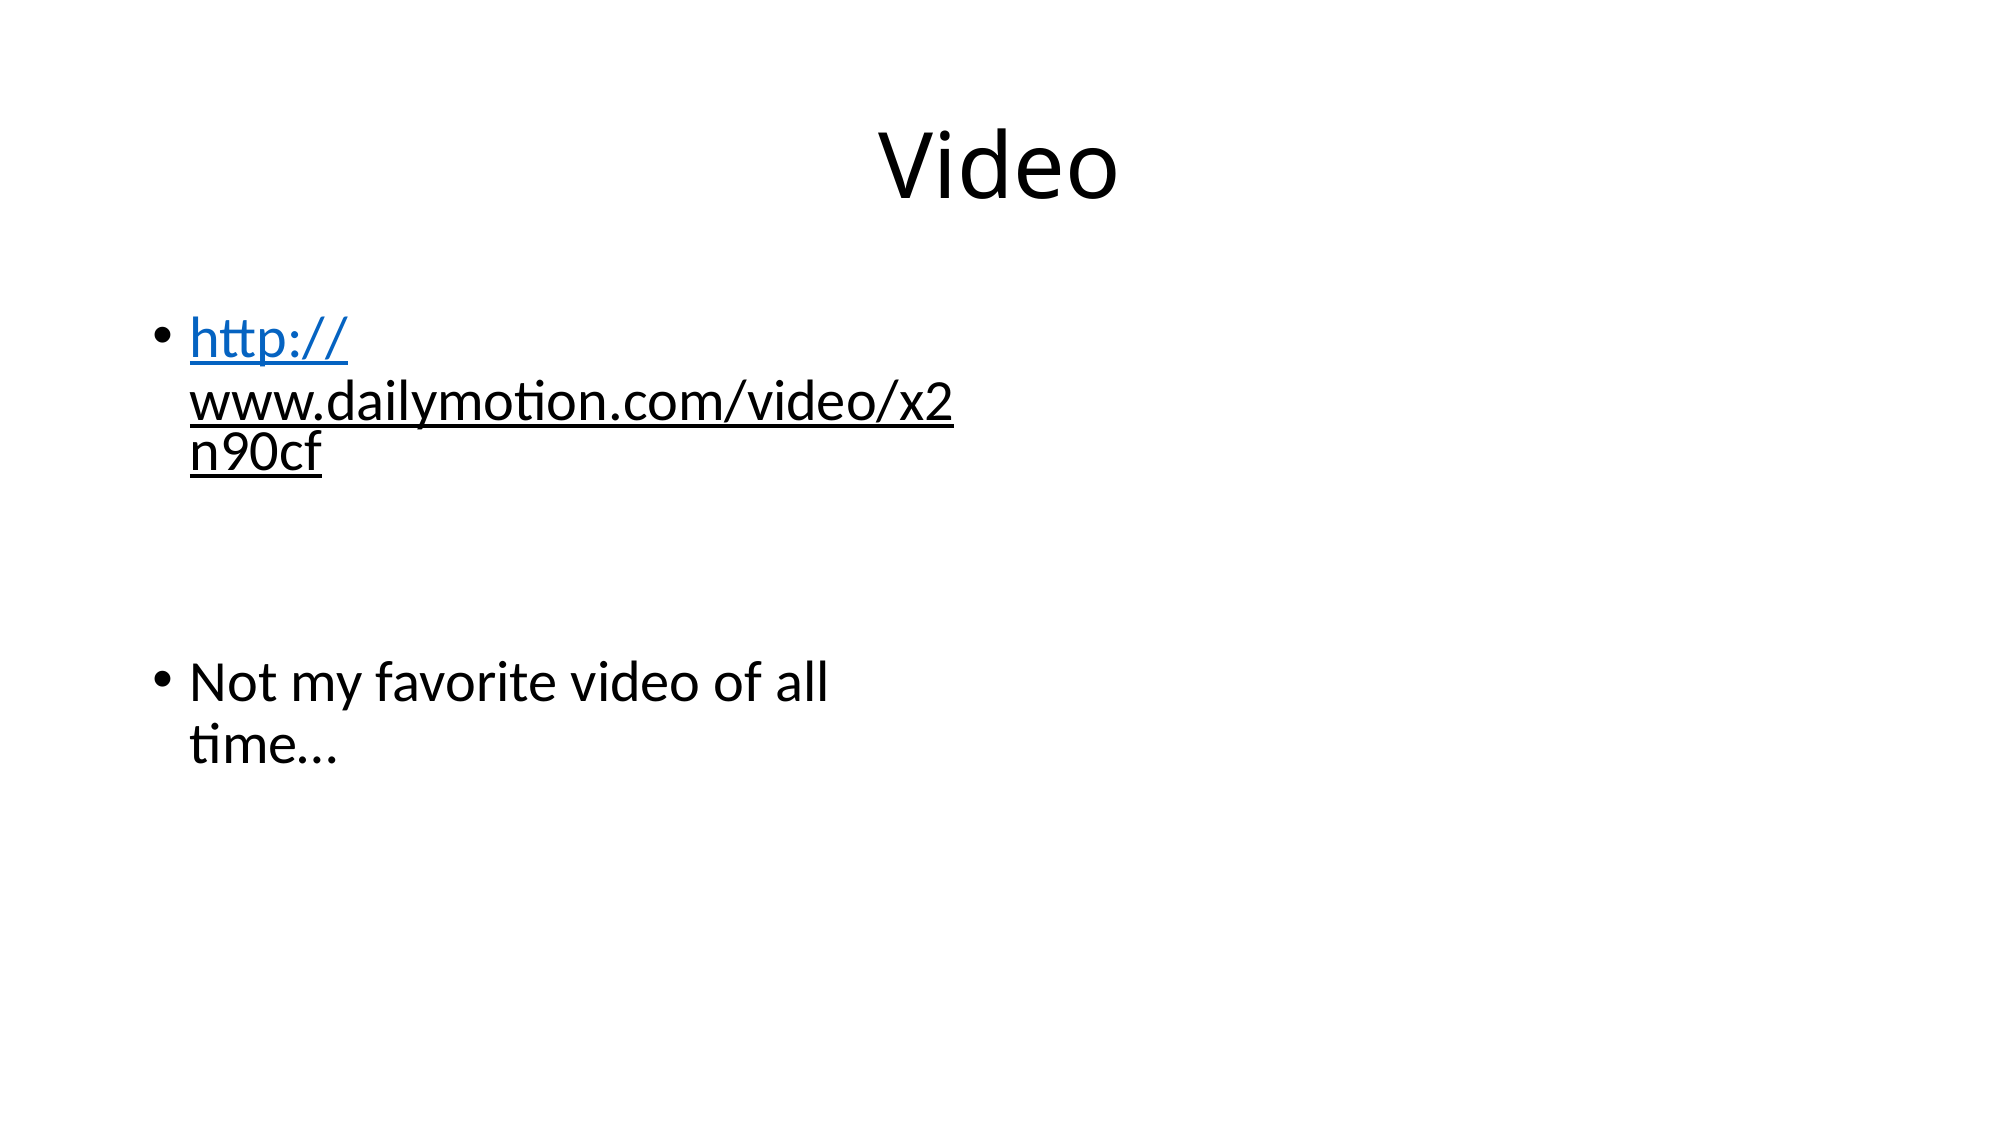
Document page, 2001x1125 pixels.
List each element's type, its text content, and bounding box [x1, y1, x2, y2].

title Video [137, 59, 1863, 278]
list http://www.dailymotion.com/video/x2n90cf Not my favorite video of all time… [137, 299, 988, 1014]
